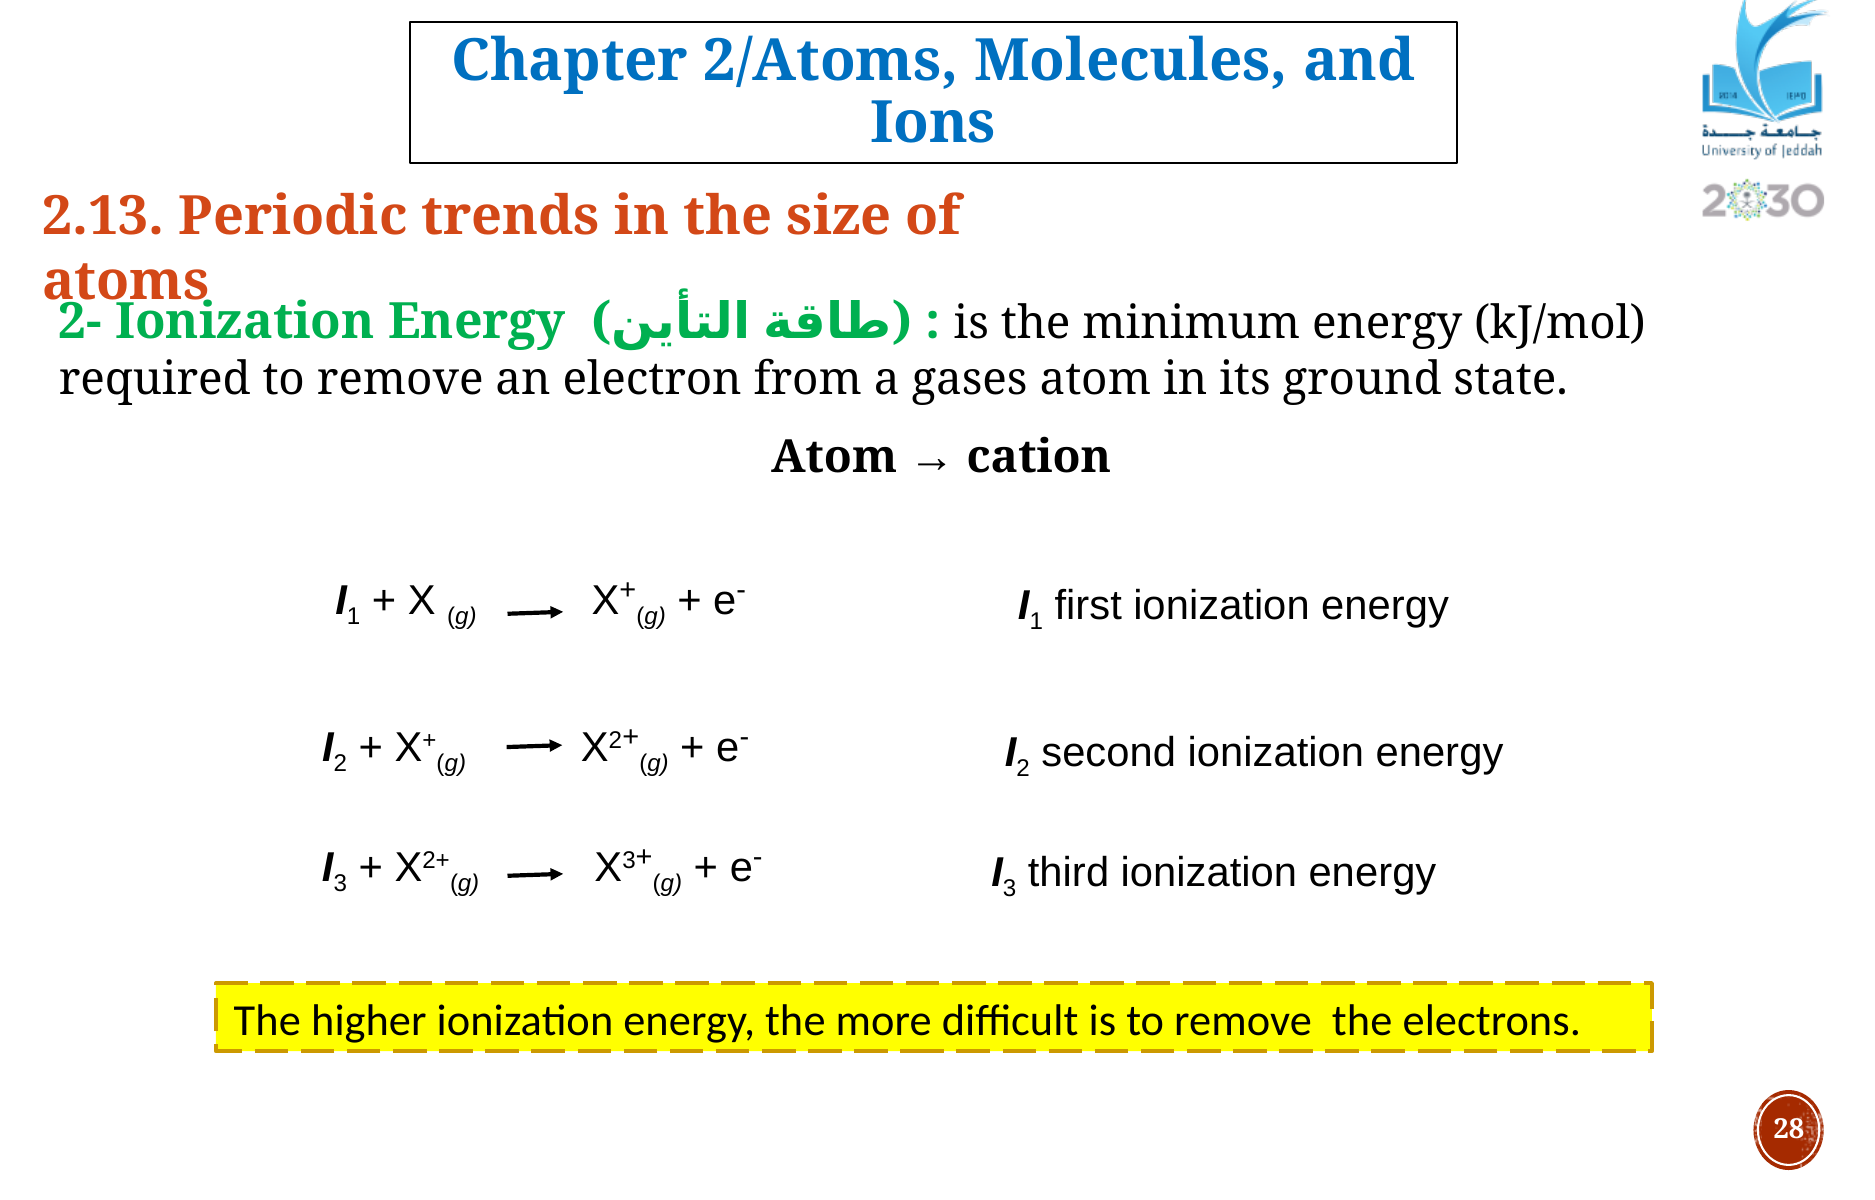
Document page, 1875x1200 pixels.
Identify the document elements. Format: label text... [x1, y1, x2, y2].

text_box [312, 562, 1519, 900]
text_box The higher ionization energy, the more difficult is to remove the electrons. [215, 983, 1652, 1052]
text_box Chapter 2/Atoms, Molecules, and Ions [409, 21, 1458, 164]
slide_number 28 [1739, 1097, 1838, 1162]
text_box 2- Ionization Energy (طاقة التأين) : is the minimum energy (kJ/mol) required to remove an electron from a gases atom in its ground state. Atom → cation [44, 281, 1838, 508]
text_box 2.13. Periodic trends in the size of atoms [26, 173, 1150, 319]
picture [1681, 0, 1846, 227]
